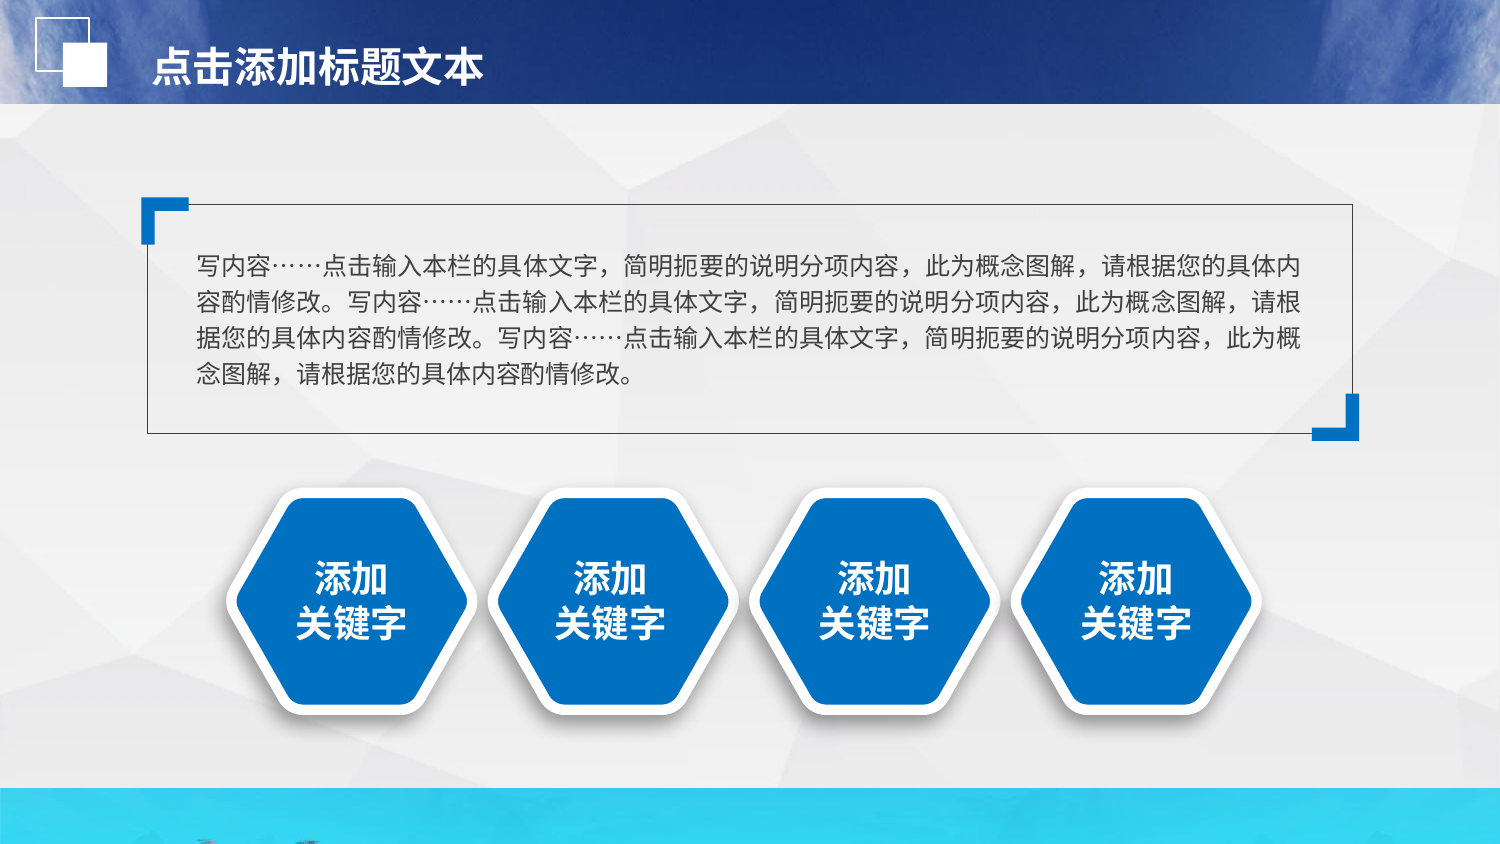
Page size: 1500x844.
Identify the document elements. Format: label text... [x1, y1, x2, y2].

text_box [754, 492, 996, 710]
text_box 添加 关键字 [272, 555, 432, 646]
text_box [1015, 492, 1257, 710]
text_box 添加 关键字 [795, 555, 955, 646]
text_box [139, 195, 191, 247]
text_box [145, 203, 1355, 436]
text_box [231, 492, 473, 710]
text_box [1310, 392, 1361, 443]
text_box 点击添加标题文本 [136, 33, 501, 99]
text_box 写内容……点击输入本栏的具体文字，简明扼要的说明分项内容，此为概念图解，请根据您的具体内容酌情修改。写内容……点击输入本栏的具体文字，简明扼要的说明分项内容，此为概念图解，请根据您的具体内容酌情修改。写内容……点击输入本栏的具体文字，简明扼要的说明分项内容，此为概念图解，请根据您的具体内容酌情修改。 [196, 244, 1304, 389]
text_box 添加 关键字 [1056, 555, 1216, 646]
picture [0, 0, 1500, 844]
text_box [492, 492, 734, 710]
text_box 添加 关键字 [531, 555, 691, 646]
